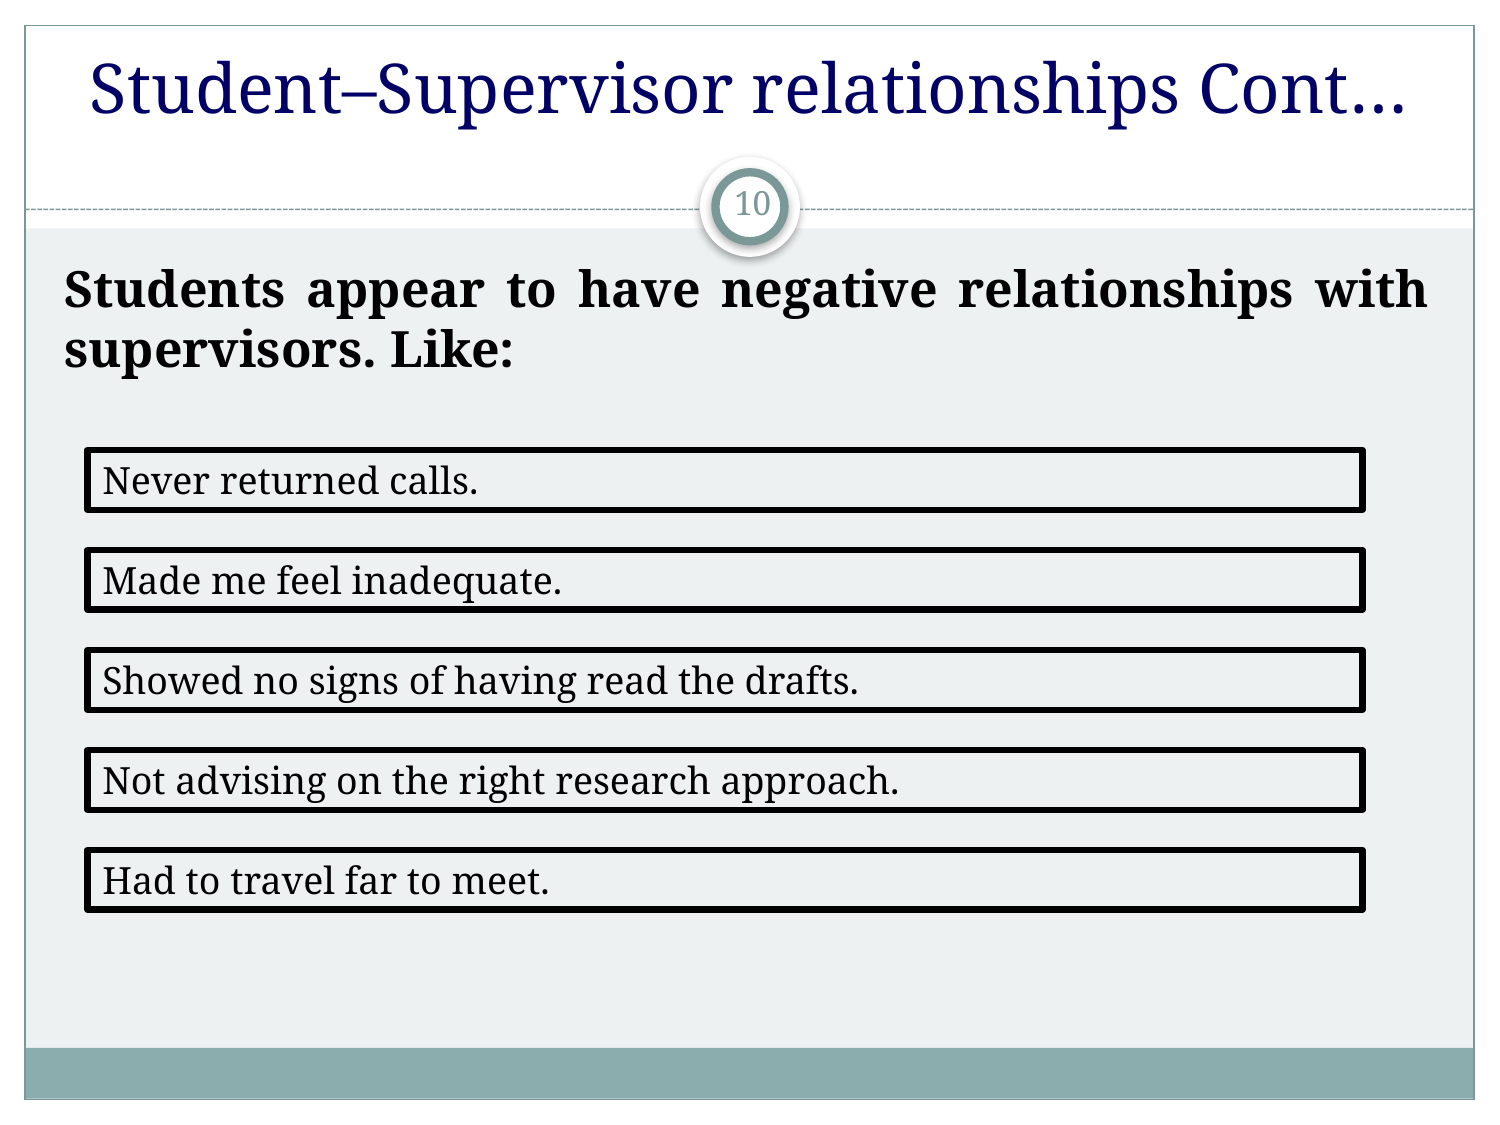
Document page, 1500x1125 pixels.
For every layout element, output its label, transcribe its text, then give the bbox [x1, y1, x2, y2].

text_box Student–Supervisor relationships Cont… [24, 37, 1475, 135]
list Students appear to have negative relationships with supervisors. Like: [49, 250, 1445, 1001]
slide_number 10 [715, 168, 791, 241]
